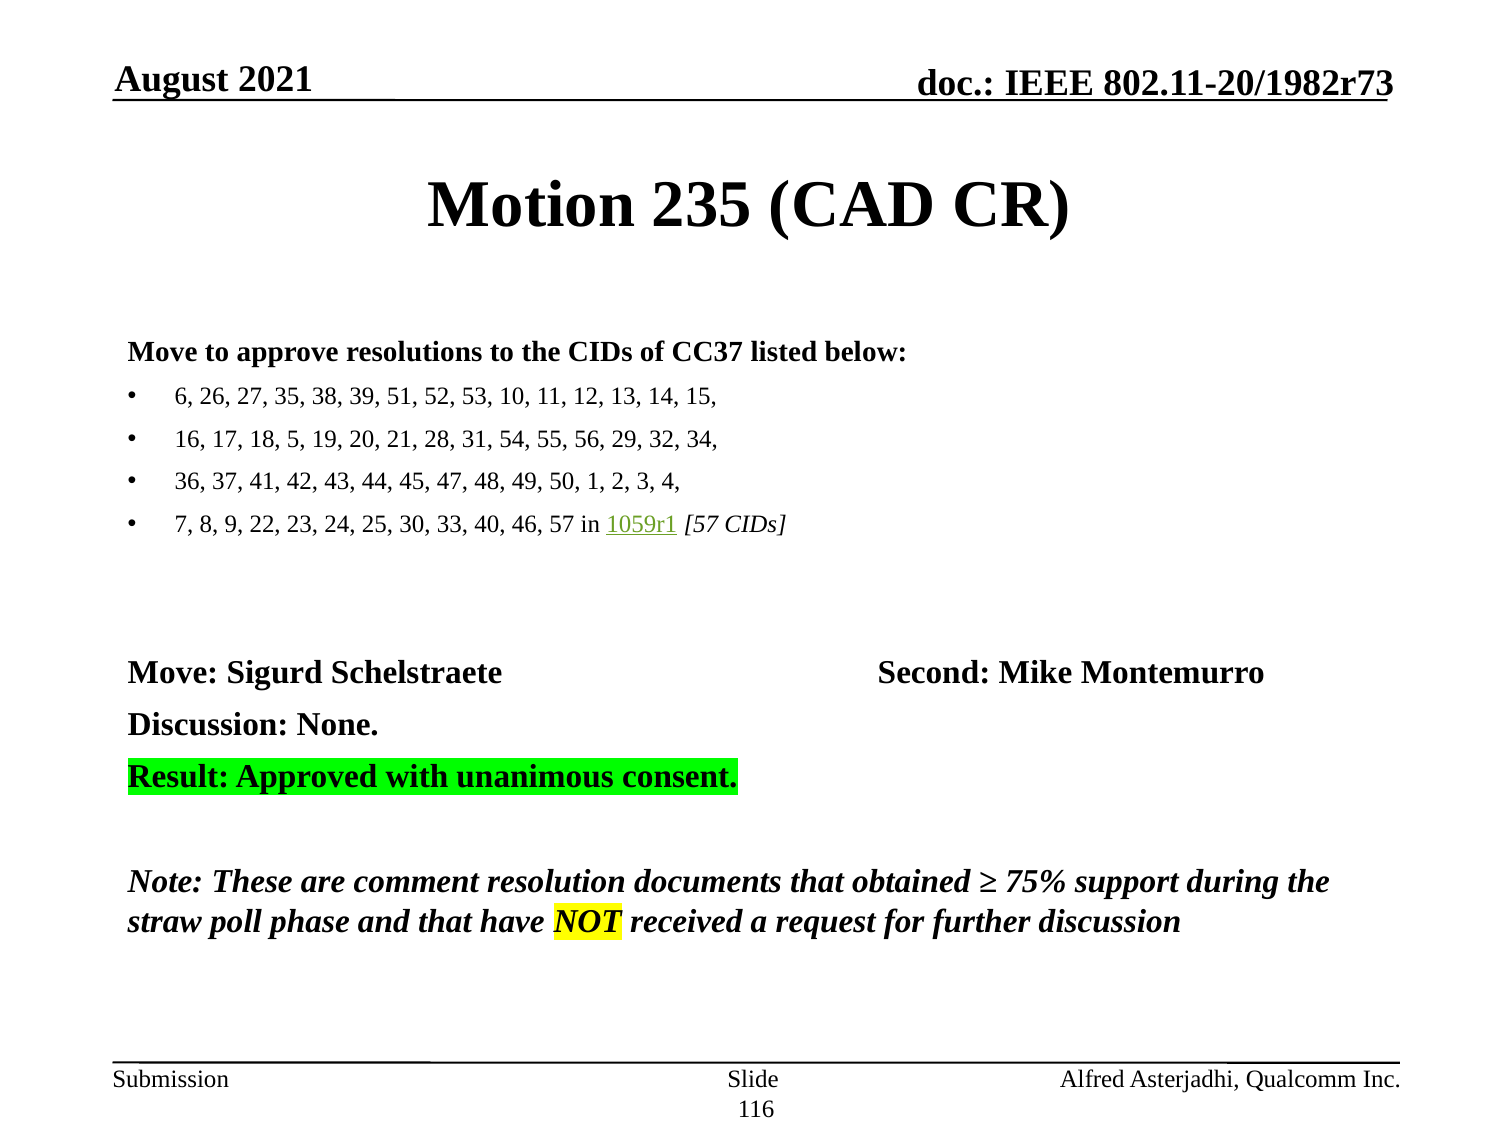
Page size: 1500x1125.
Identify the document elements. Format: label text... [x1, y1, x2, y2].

title Motion 235 (CAD CR) [112, 112, 1388, 288]
slide_number Slide 116 [712, 1061, 800, 1123]
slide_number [114, 54, 423, 100]
footer Alfred Asterjadhi, Qualcomm Inc. [878, 1061, 1402, 1093]
list Move to approve resolutions to the CIDs of CC37 listed below: 6, 26, 27, 35, 38, 39, 51, 52, 53, 10, 11, 12, 13, 14, 15, 16, 17, 18, 5, 19, 20, 21, 28, 31, 54, 55, 56, 29, 32, 34, 36, 37, 41, 42, 43, 44, 45, 47, 48, 49, 50, 1, 2, 3, 4, 7, 8, 9, 22, 23, 24, 25, 30, 33, 40, 46, 57 in 1059r1 [57 CIDs] Move: Sigurd Schelstraete Second: Mike Montemurro Discussion: None. Result: Approved with unanimous consent. Note: These are comment resolution documents that obtained ≥ 75% support during the straw poll phase and that have NOT received a request for further discussion [112, 324, 1388, 1063]
